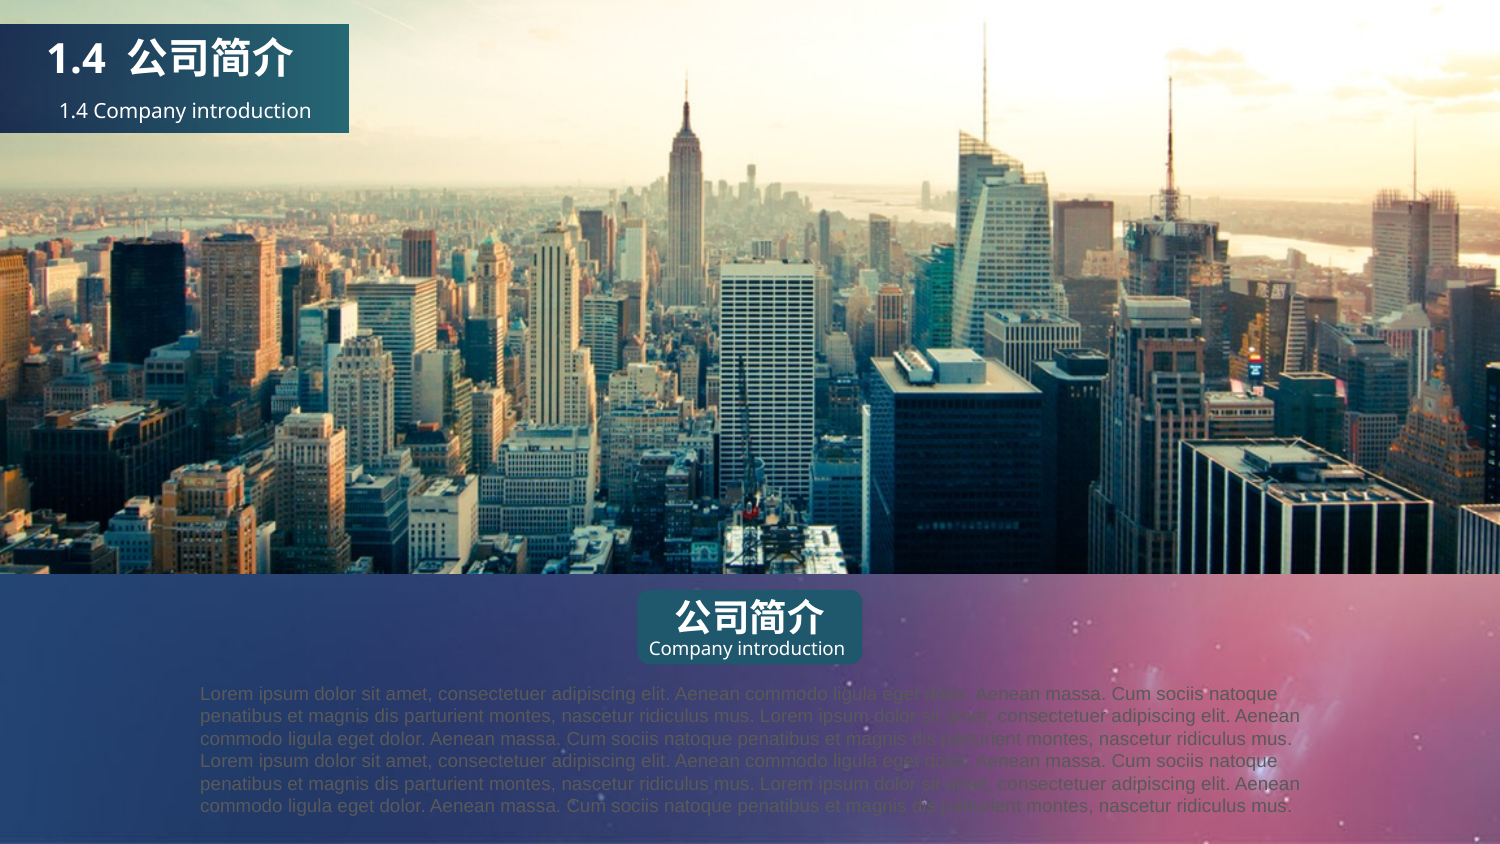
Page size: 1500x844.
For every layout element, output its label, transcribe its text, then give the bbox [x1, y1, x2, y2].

picture [0, 0, 1500, 844]
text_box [637, 586, 863, 665]
text_box Lorem ipsum dolor sit amet, consectetuer adipiscing elit. Aenean commodo ligula eget dolor. Aenean massa. Cum sociis natoque penatibus et magnis dis parturient montes, nascetur ridiculus mus. Lorem ipsum dolor sit amet, consectetuer adipiscing elit. Aenean commodo ligula eget dolor. Aenean massa. Cum sociis natoque penatibus et magnis dis parturient montes, nascetur ridiculus mus. Lorem ipsum dolor sit amet, consectetuer adipiscing elit. Aenean commodo ligula eget dolor. Aenean massa. Cum sociis natoque penatibus et magnis dis parturient montes, nascetur ridiculus mus. Lorem ipsum dolor sit amet, consectetuer adipiscing elit. Aenean commodo ligula eget dolor. Aenean massa. Cum sociis natoque penatibus et magnis dis parturient montes, nascetur ridiculus mus. [185, 674, 1315, 824]
